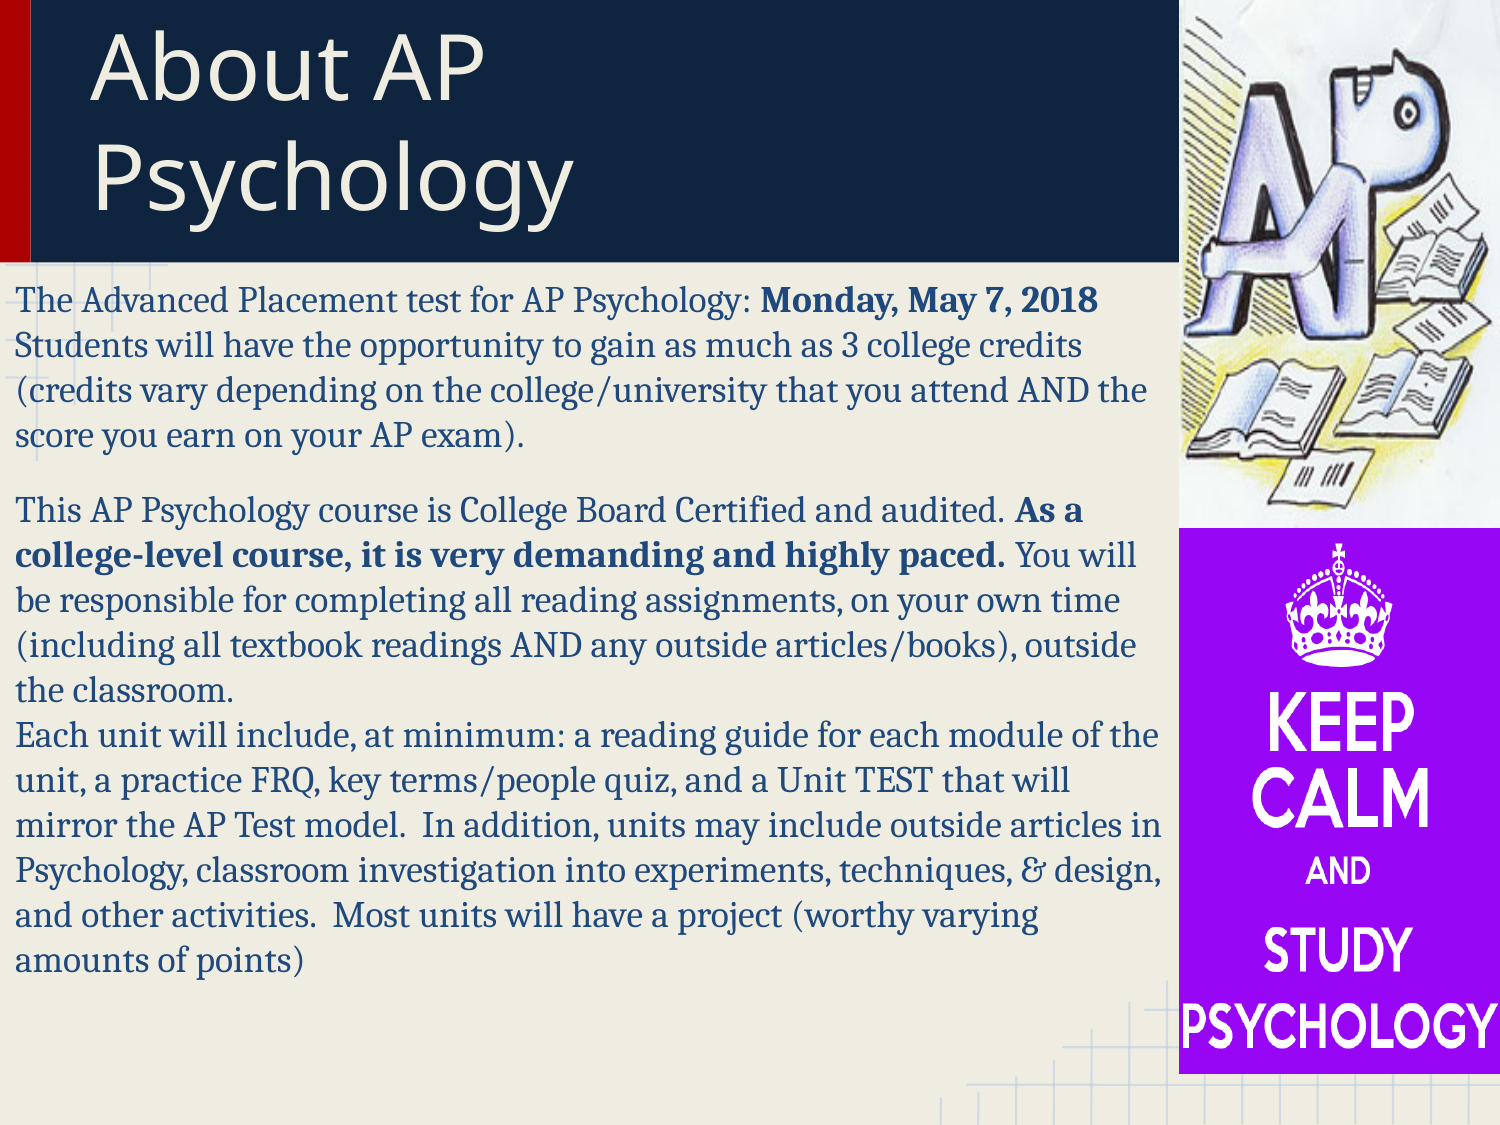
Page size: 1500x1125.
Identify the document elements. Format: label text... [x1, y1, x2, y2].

picture [1179, 0, 1500, 1074]
title About AP Psychology [75, 22, 973, 244]
list The Advanced Placement test for AP Psychology: Monday, May 7, 2018 Students will have the opportunity to gain as much as 3 college credits (credits vary depending on the college/university that you attend AND the score you earn on your AP exam). This AP Psychology course is College Board Certified and audited. As a college-level course, it is very demanding and highly paced. You will be responsible for completing all reading assignments, on your own time (including all textbook readings AND any outside articles/books), outside the classroom. Each unit will include, at minimum: a reading guide for each module of the unit, a practice FRQ, key terms/people quiz, and a Unit TEST that will mirror the AP Test model. In addition, units may include outside articles in Psychology, classroom investigation into experiments, techniques, & design, and other activities. Most units will have a project (worthy varying amounts of points) [0, 259, 1193, 1094]
